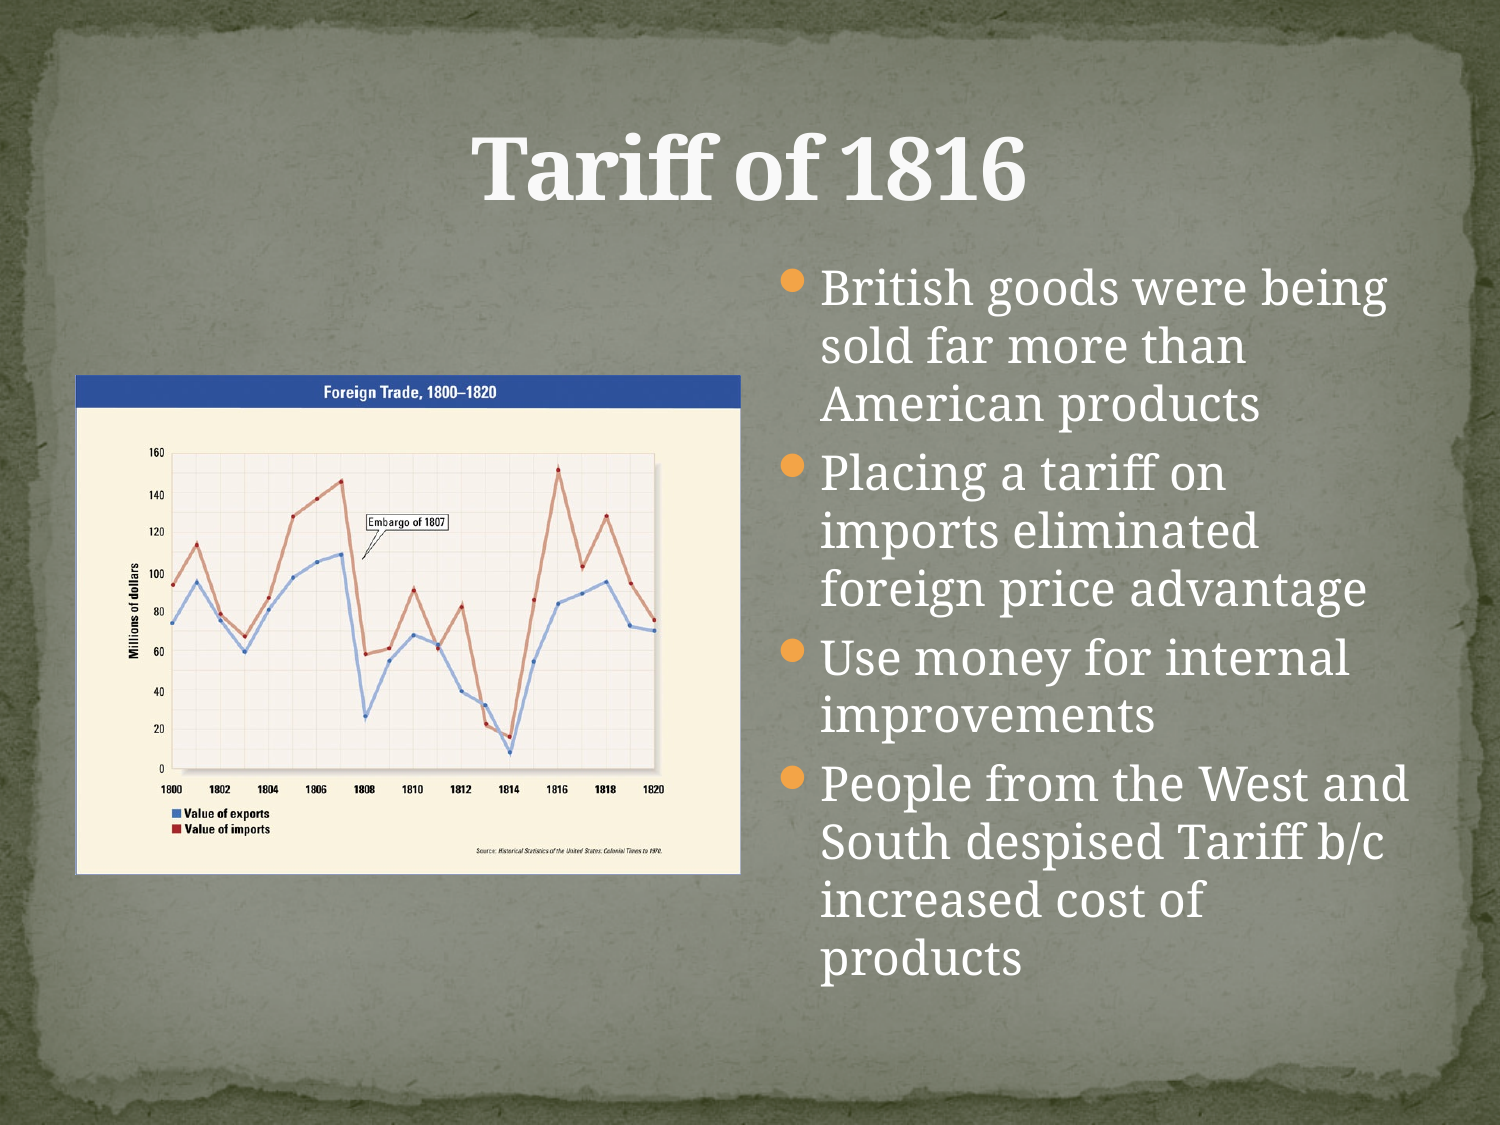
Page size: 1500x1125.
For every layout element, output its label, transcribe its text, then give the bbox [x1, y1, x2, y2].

title Tariff of 1816 [74, 24, 1425, 225]
list British goods were being sold far more than American products Placing a tariff on imports eliminated foreign price advantage Use money for internal improvements People from the West and South despised Tariff b/c increased cost of products [762, 249, 1429, 1000]
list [77, 252, 740, 998]
